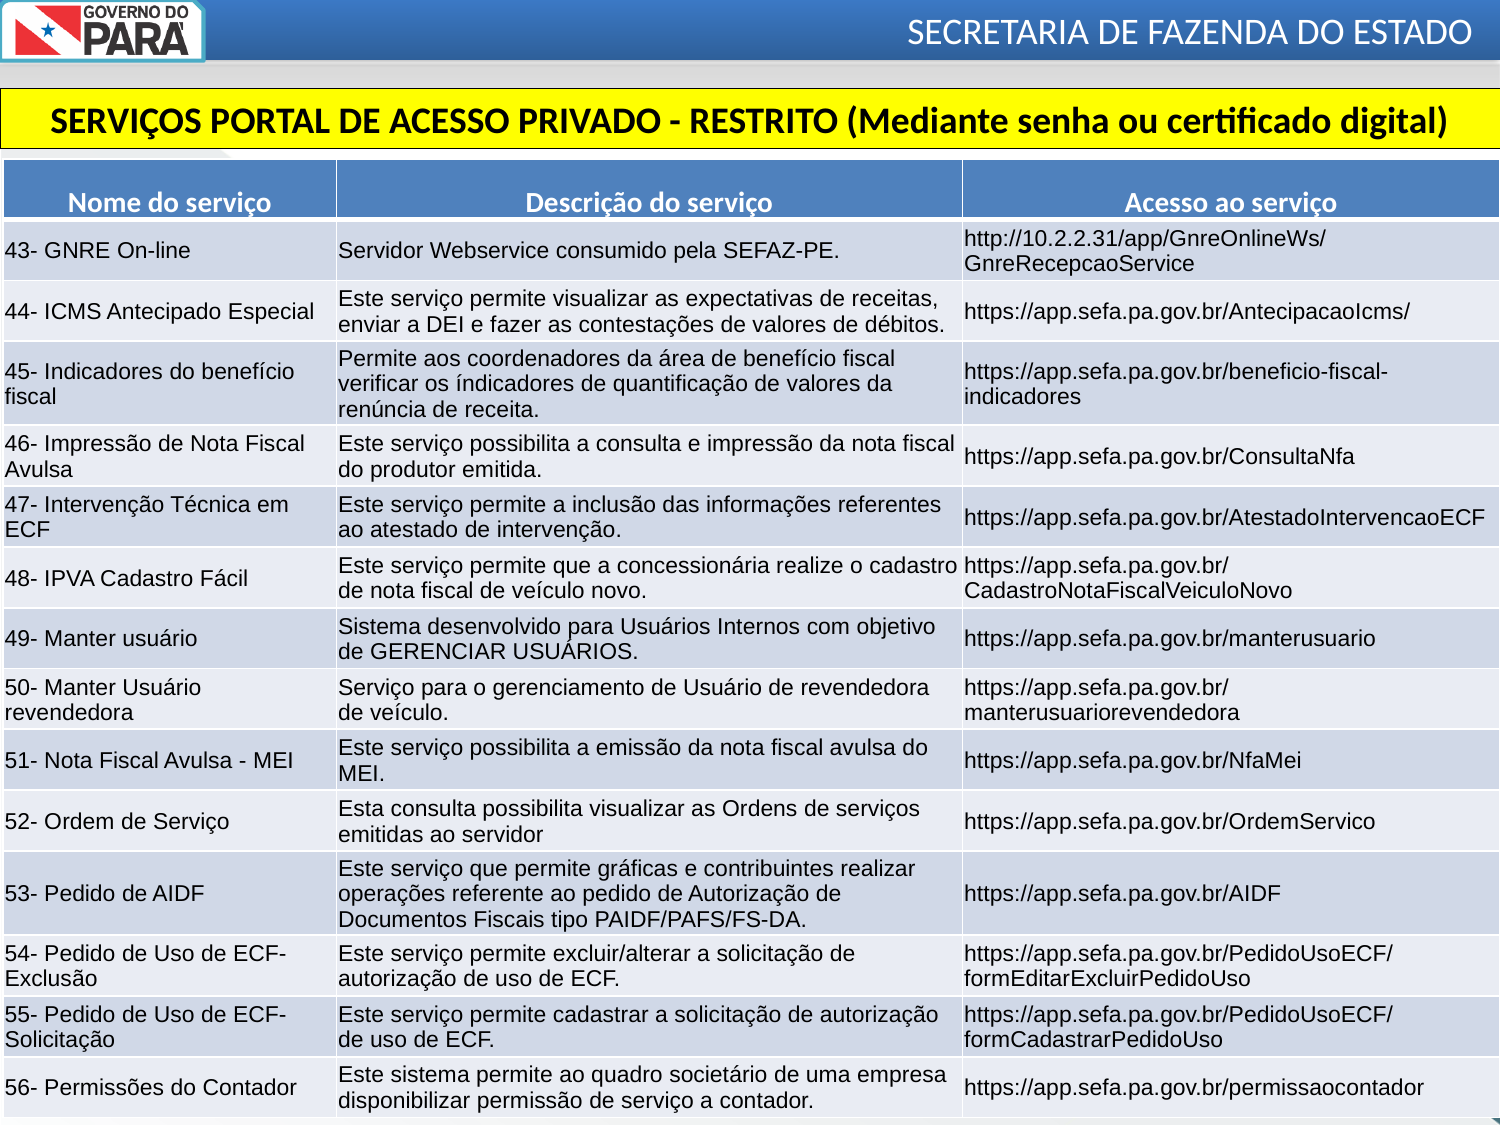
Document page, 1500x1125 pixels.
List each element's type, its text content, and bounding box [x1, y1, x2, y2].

table_header Acesso ao serviço [963, 160, 1499, 217]
table_cell Serviço para o gerenciamento de Usuário de revendedora de veículo. [337, 669, 962, 728]
table_cell 53- Pedido de AIDF [4, 852, 336, 934]
table_cell Este serviço permite visualizar as expectativas de receitas, enviar a DEI e fazer as contestações de valores de débitos. [337, 281, 962, 340]
table_cell 45- Indicadores do benefício fiscal [4, 342, 336, 424]
table_cell Este sistema permite ao quadro societário de uma empresa disponibilizar permissão de serviço a contador. [337, 1058, 962, 1117]
table_cell https://app.sefa.pa.gov.br/PedidoUsoECF/formEditarExcluirPedidoUso [963, 936, 1499, 995]
picture [0, 149, 1500, 1125]
table_cell https://app.sefa.pa.gov.br/AIDF [963, 852, 1499, 934]
table_cell https://app.sefa.pa.gov.br/manterusuariorevendedora [963, 669, 1499, 728]
table_cell https://app.sefa.pa.gov.br/OrdemServico [963, 791, 1499, 850]
table_cell https://app.sefa.pa.gov.br/manterusuario [963, 609, 1499, 668]
picture [0, 60, 1500, 88]
table_cell Este serviço que permite gráficas e contribuintes realizar operações referente ao pedido de Autorização de Documentos Fiscais tipo PAIDF/PAFS/FS-DA. [337, 852, 962, 934]
table_cell https://app.sefa.pa.gov.br/AtestadoIntervencaoECF [963, 487, 1499, 546]
table_cell https://app.sefa.pa.gov.br/NfaMei [963, 730, 1499, 789]
table_cell Sistema desenvolvido para Usuários Internos com objetivo de GERENCIAR USUÁRIOS. [337, 609, 962, 668]
table_cell 47- Intervenção Técnica em ECF [4, 487, 336, 546]
table_cell Permite aos coordenadores da área de benefício fiscal verificar os índicadores de quantificação de valores da renúncia de receita. [337, 342, 962, 424]
table_cell Este serviço permite que a concessionária realize o cadastro de nota fiscal de veículo novo. [337, 548, 962, 607]
table_cell Este serviço permite a inclusão das informações referentes ao atestado de intervenção. [337, 487, 962, 546]
table_cell Este serviço permite excluir/alterar a solicitação de autorização de uso de ECF. [337, 936, 962, 995]
table_cell 48- IPVA Cadastro Fácil [4, 548, 336, 607]
table_cell https://app.sefa.pa.gov.br/AntecipacaoIcms/ [963, 281, 1499, 340]
text_box SERVIÇOS PORTAL DE ACESSO PRIVADO - RESTRITO (Mediante senha ou certificado digital) [0, 88, 1500, 149]
table_cell https://app.sefa.pa.gov.br/permissaocontador [963, 1058, 1499, 1117]
table_cell https://app.sefa.pa.gov.br/PedidoUsoECF/formCadastrarPedidoUso [963, 997, 1499, 1056]
table_cell Esta consulta possibilita visualizar as Ordens de serviços emitidas ao servidor [337, 791, 962, 850]
table_cell Este serviço possibilita a consulta e impressão da nota fiscal do produtor emitida. [337, 426, 962, 485]
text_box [0, 0, 204, 61]
table_cell 56- Permissões do Contador [4, 1058, 336, 1117]
table_cell Este serviço permite cadastrar a solicitação de autorização de uso de ECF. [337, 997, 962, 1056]
table_cell 49- Manter usuário [4, 609, 336, 668]
table_header Nome do serviço [4, 160, 336, 217]
table_cell http://10.2.2.31/app/GnreOnlineWs/GnreRecepcaoService [963, 222, 1499, 280]
table_cell 44- ICMS Antecipado Especial [4, 281, 336, 340]
table_cell https://app.sefa.pa.gov.br/beneficio-fiscal-indicadores [963, 342, 1499, 424]
table_cell 55- Pedido de Uso de ECF- Solicitação [4, 997, 336, 1056]
table_cell 46- Impressão de Nota Fiscal Avulsa [4, 426, 336, 485]
table_cell https://app.sefa.pa.gov.br/CadastroNotaFiscalVeiculoNovo [963, 548, 1499, 607]
table_cell 52- Ordem de Serviço [4, 791, 336, 850]
table_header Descrição do serviço [337, 160, 962, 217]
table_cell 50- Manter Usuário revendedora [4, 669, 336, 728]
text_box SECRETARIA DE FAZENDA DO ESTADO [205, 0, 1500, 60]
table_cell https://app.sefa.pa.gov.br/ConsultaNfa [963, 426, 1499, 485]
table_cell 43- GNRE On-line [4, 222, 336, 280]
table_cell 54- Pedido de Uso de ECF- Exclusão [4, 936, 336, 995]
table_cell 51- Nota Fiscal Avulsa - MEI [4, 730, 336, 789]
table_cell Servidor Webservice consumido pela SEFAZ-PE. [337, 222, 962, 280]
table_cell Este serviço possibilita a emissão da nota fiscal avulsa do MEI. [337, 730, 962, 789]
